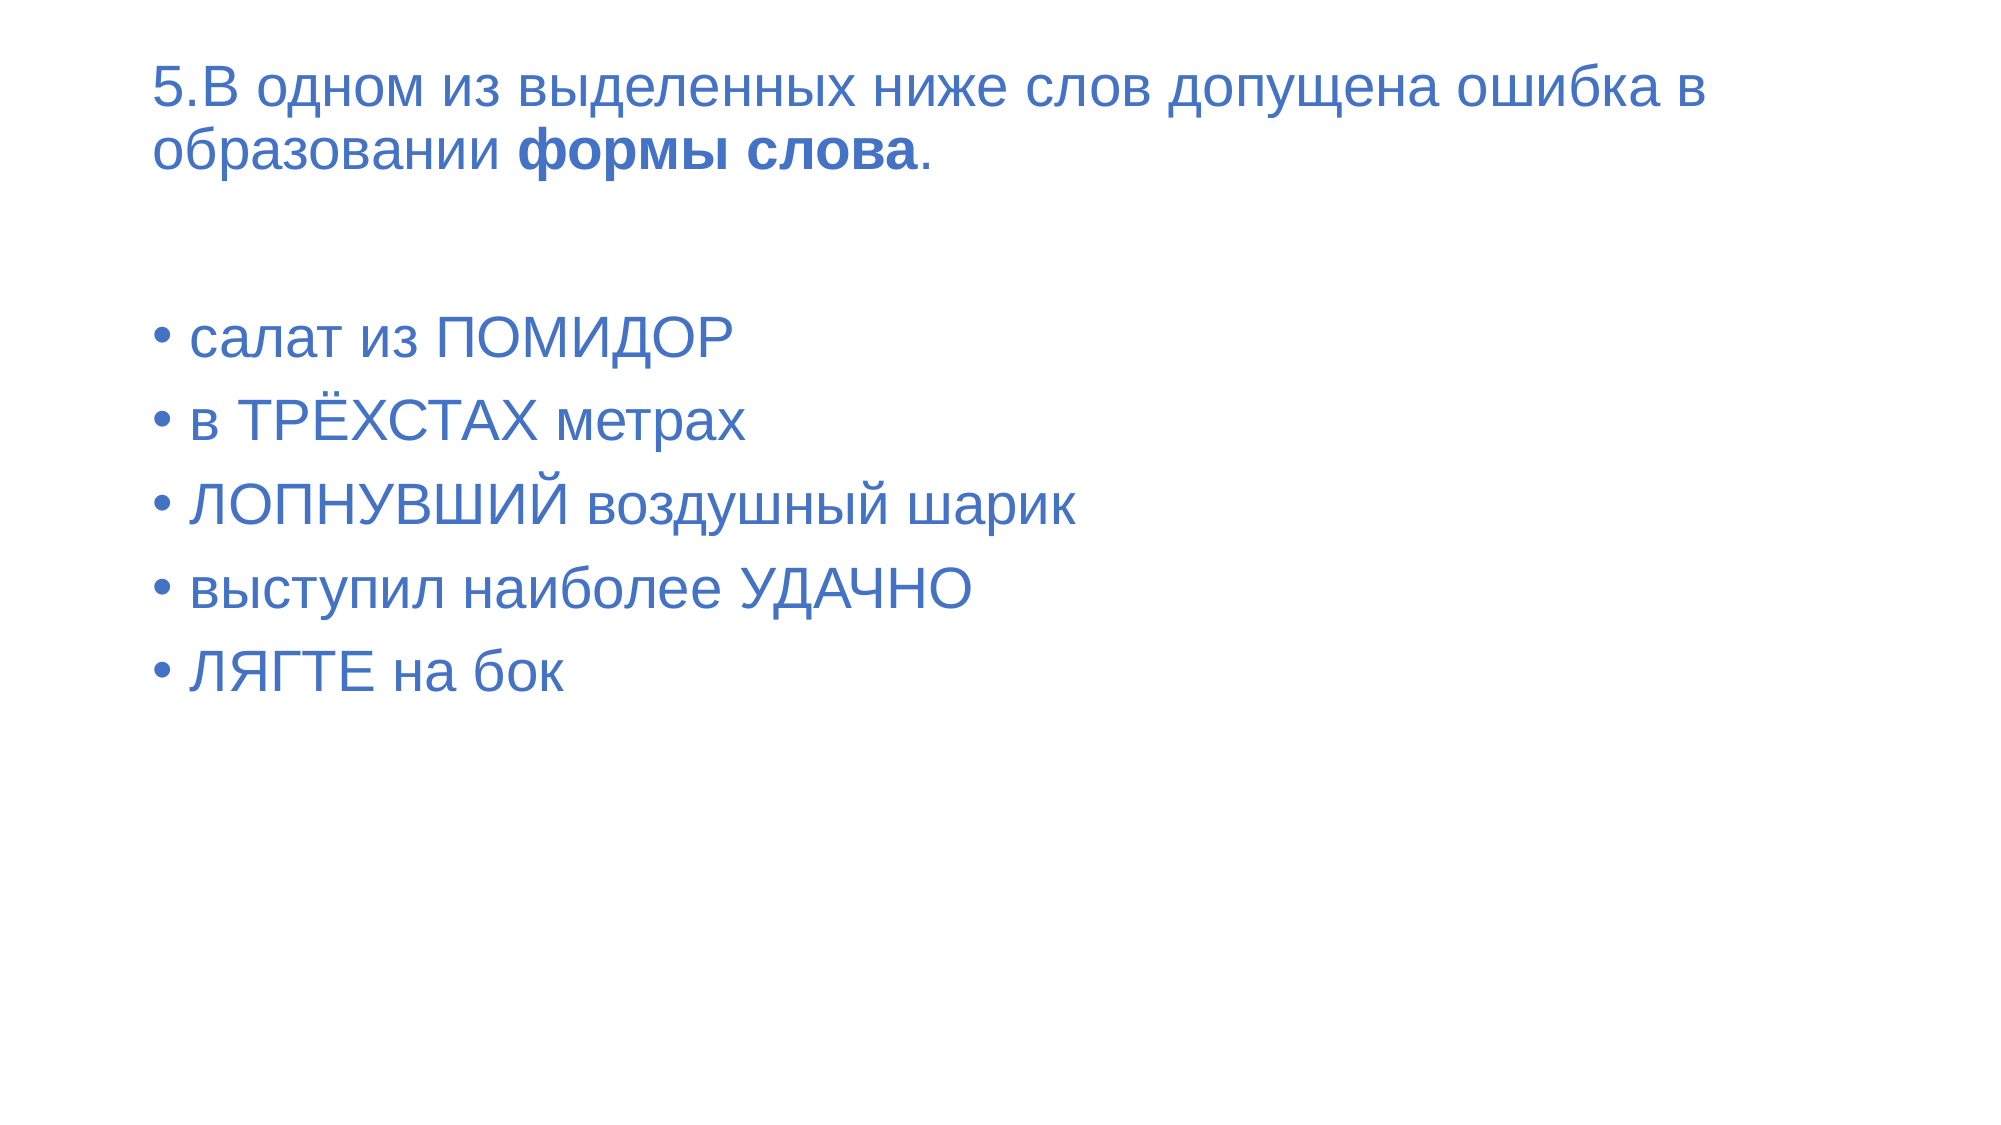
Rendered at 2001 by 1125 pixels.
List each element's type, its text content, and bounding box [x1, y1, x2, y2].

title 5.В одном из выделенных ниже слов допущена ошибка в образовании формы слова. [137, 59, 1863, 278]
list салат из ПОМИДОР в ТРЁХСТАХ метрах ЛОПНУВШИЙ воздушный шарик выступил наиболее УДАЧНО ЛЯГТЕ на бок [137, 299, 1863, 1014]
